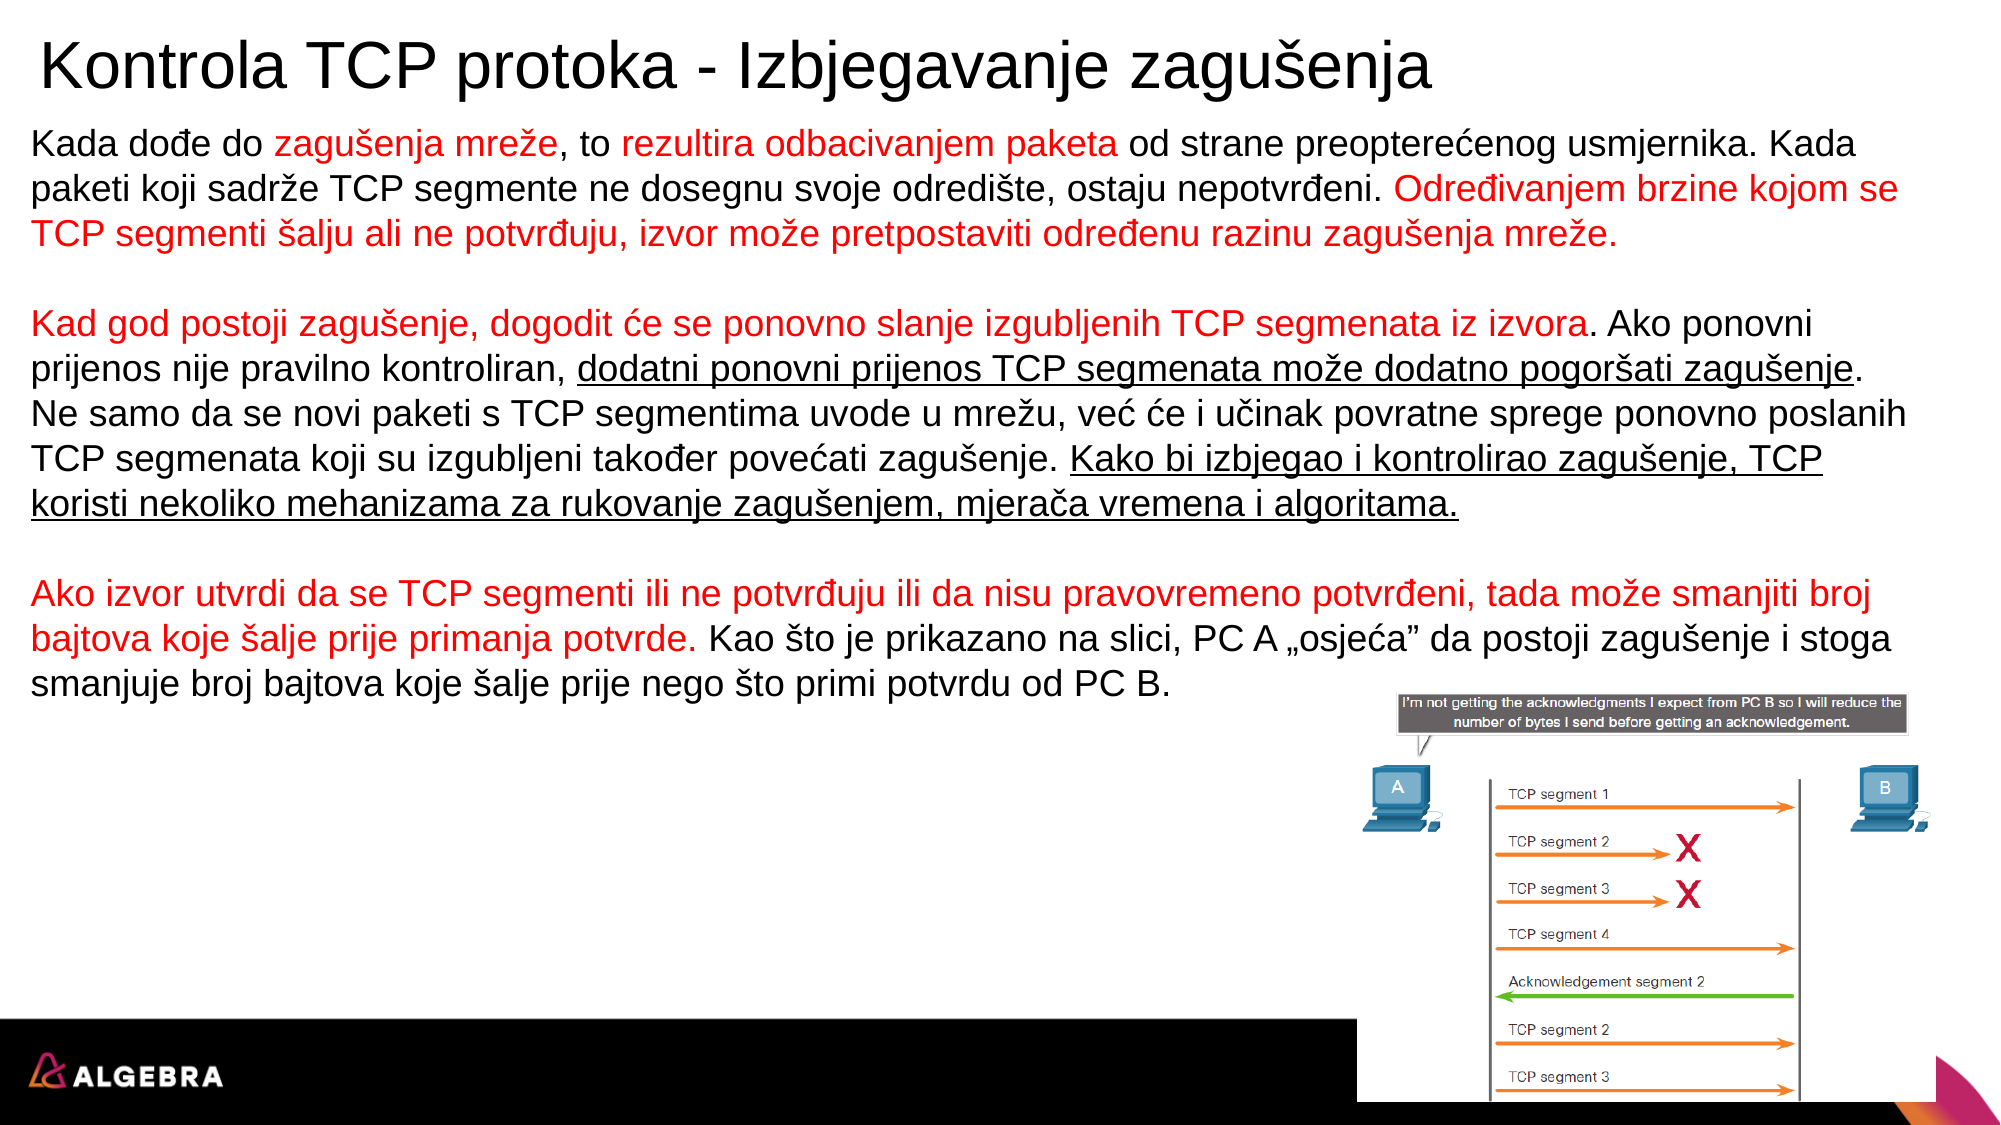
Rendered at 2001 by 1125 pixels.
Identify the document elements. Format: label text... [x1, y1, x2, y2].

title Kontrola TCP protoka - Izbjegavanje zagušenja [39, 23, 1985, 200]
text_box Kada dođe do zagušenja mreže, to rezultira odbacivanjem paketa od strane preopterećenog usmjernika. Kada paketi koji sadrže TCP segmente ne dosegnu svoje odredište, ostaju nepotvrđeni. Određivanjem brzine kojom se TCP segmenti šalju ali ne potvrđuju, izvor može pretpostaviti određenu razinu zagušenja mreže. Kad god postoji zagušenje, dogodit će se ponovno slanje izgubljenih TCP segmenata iz izvora. Ako ponovni prijenos nije pravilno kontroliran, dodatni ponovni prijenos TCP segmenata može dodatno pogoršati zagušenje. Ne samo da se novi paketi s TCP segmentima uvode u mrežu, već će i učinak povratne sprege ponovno poslanih TCP segmenata koji su izgubljeni također povećati zagušenje. Kako bi izbjegao i kontrolirao zagušenje, TCP koristi nekoliko mehanizama za rukovanje zagušenjem, mjerača vremena i algoritama. Ako izvor utvrdi da se TCP segmenti ili ne potvrđuju ili da nisu pravovremeno potvrđeni, tada može smanjiti broj bajtova koje šalje prije primanja potvrde. Kao što je prikazano na slici, PC A „osjeća” da postoji zagušenje i stoga smanjuje broj bajtova koje šalje prije nego što primi potvrdu od PC B. [15, 111, 1936, 712]
picture [0, 0, 2001, 1125]
